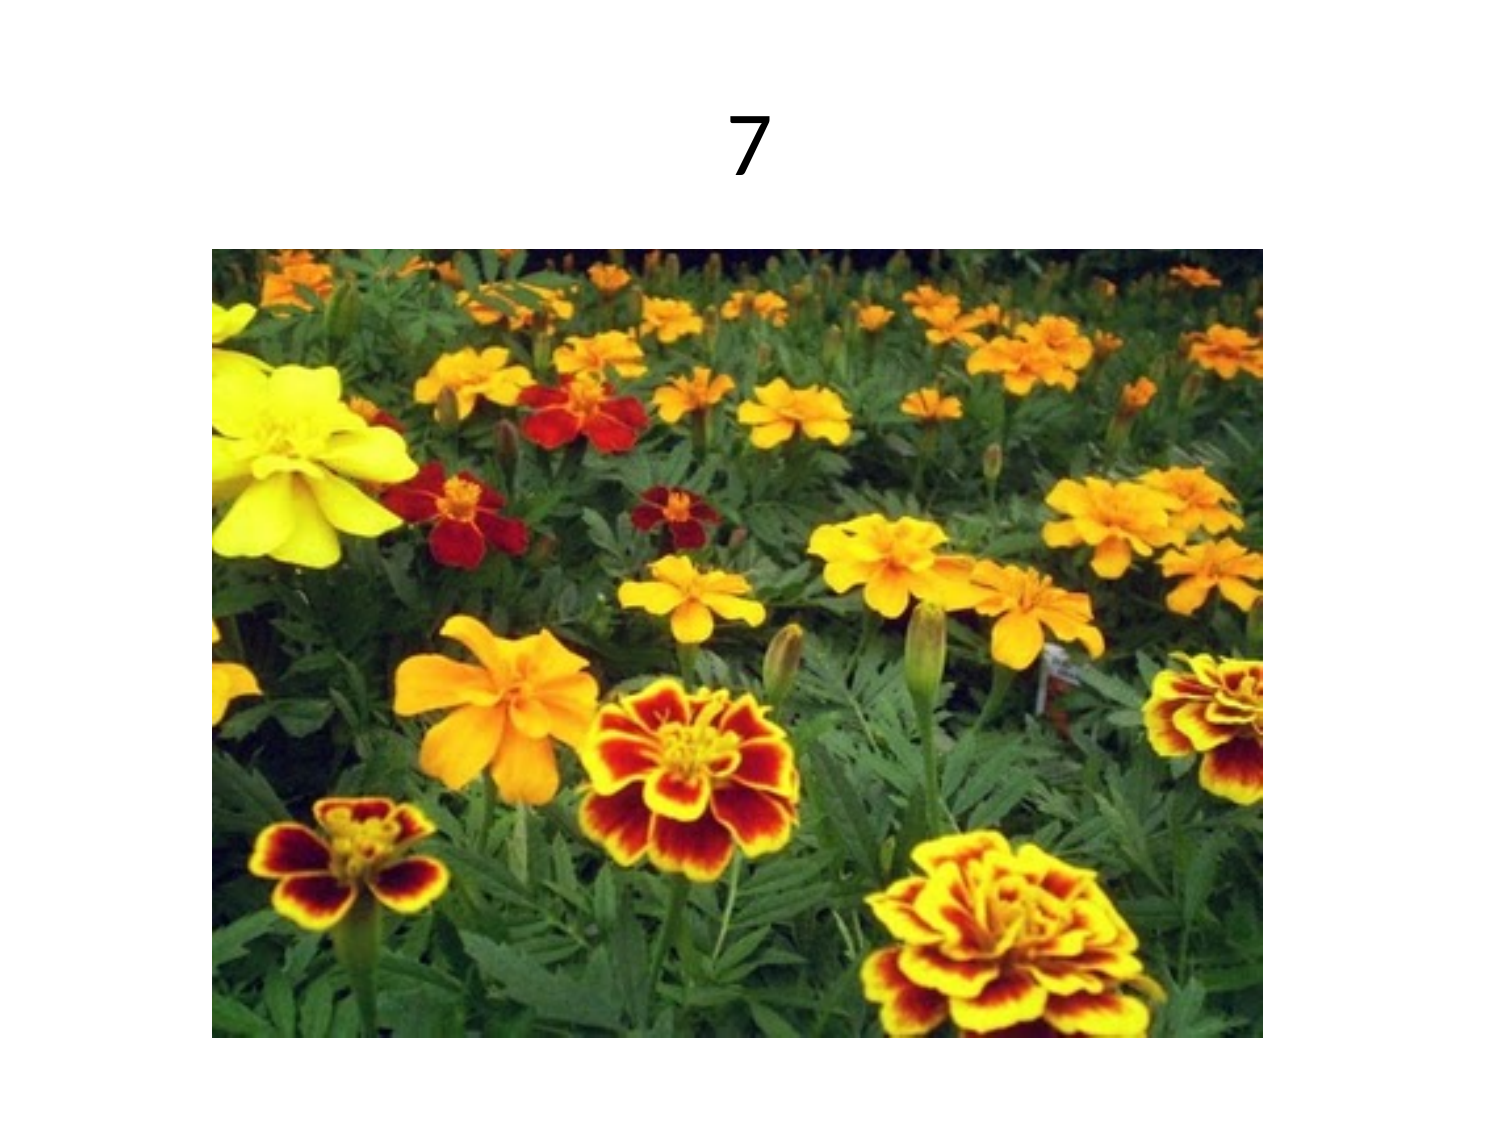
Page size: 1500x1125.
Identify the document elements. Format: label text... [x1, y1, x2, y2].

title 7 [75, 45, 1425, 233]
picture [212, 249, 1263, 1038]
